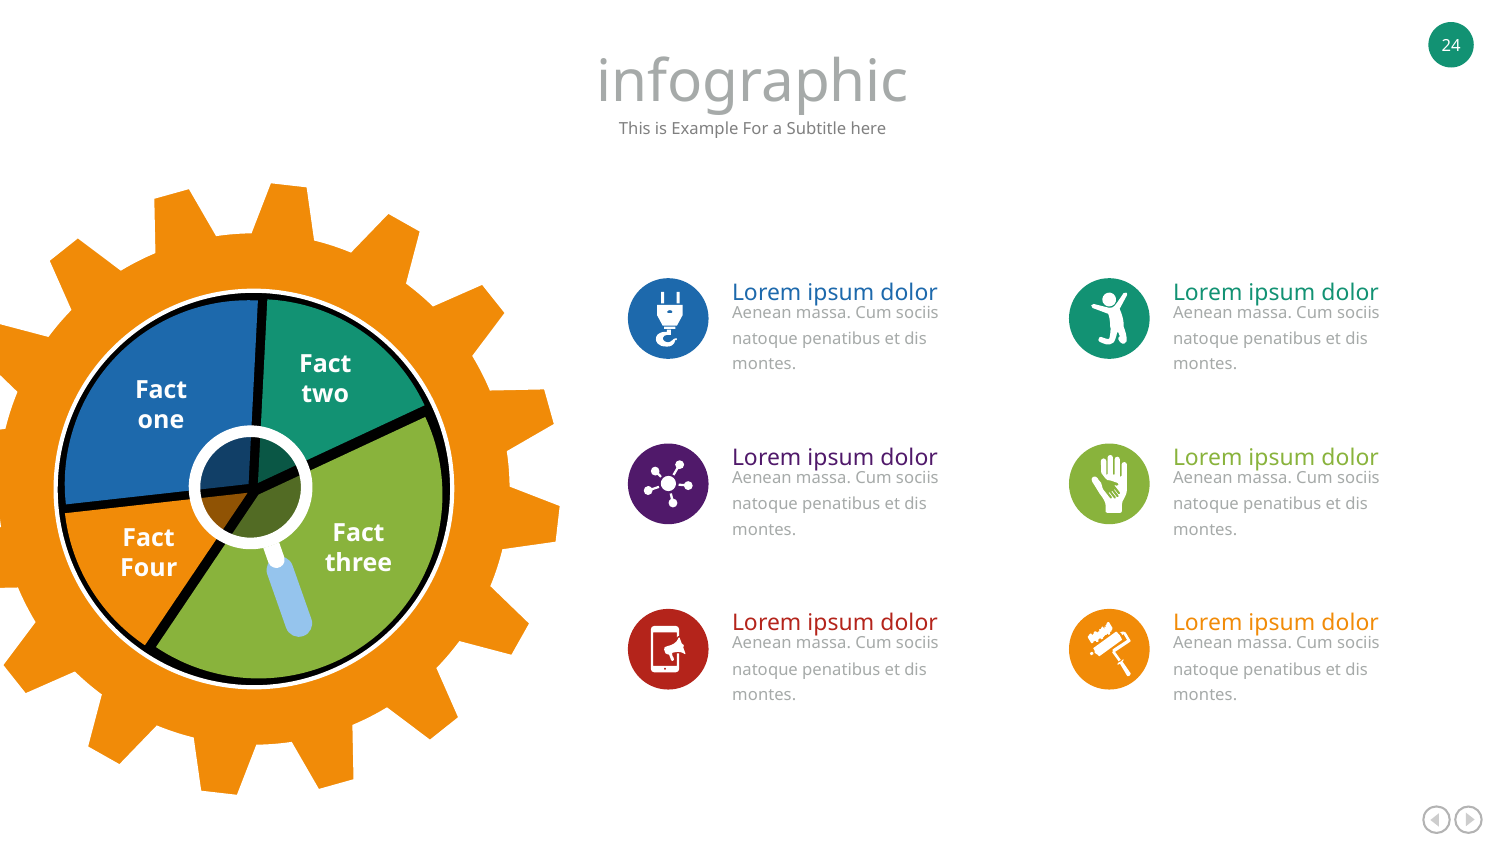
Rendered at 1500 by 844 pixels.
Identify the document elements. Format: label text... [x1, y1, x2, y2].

text_box infographic [588, 34, 918, 118]
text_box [0, 180, 563, 798]
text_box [1068, 273, 1436, 694]
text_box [627, 273, 995, 694]
text_box This is Example For a Subtitle here [563, 118, 942, 139]
